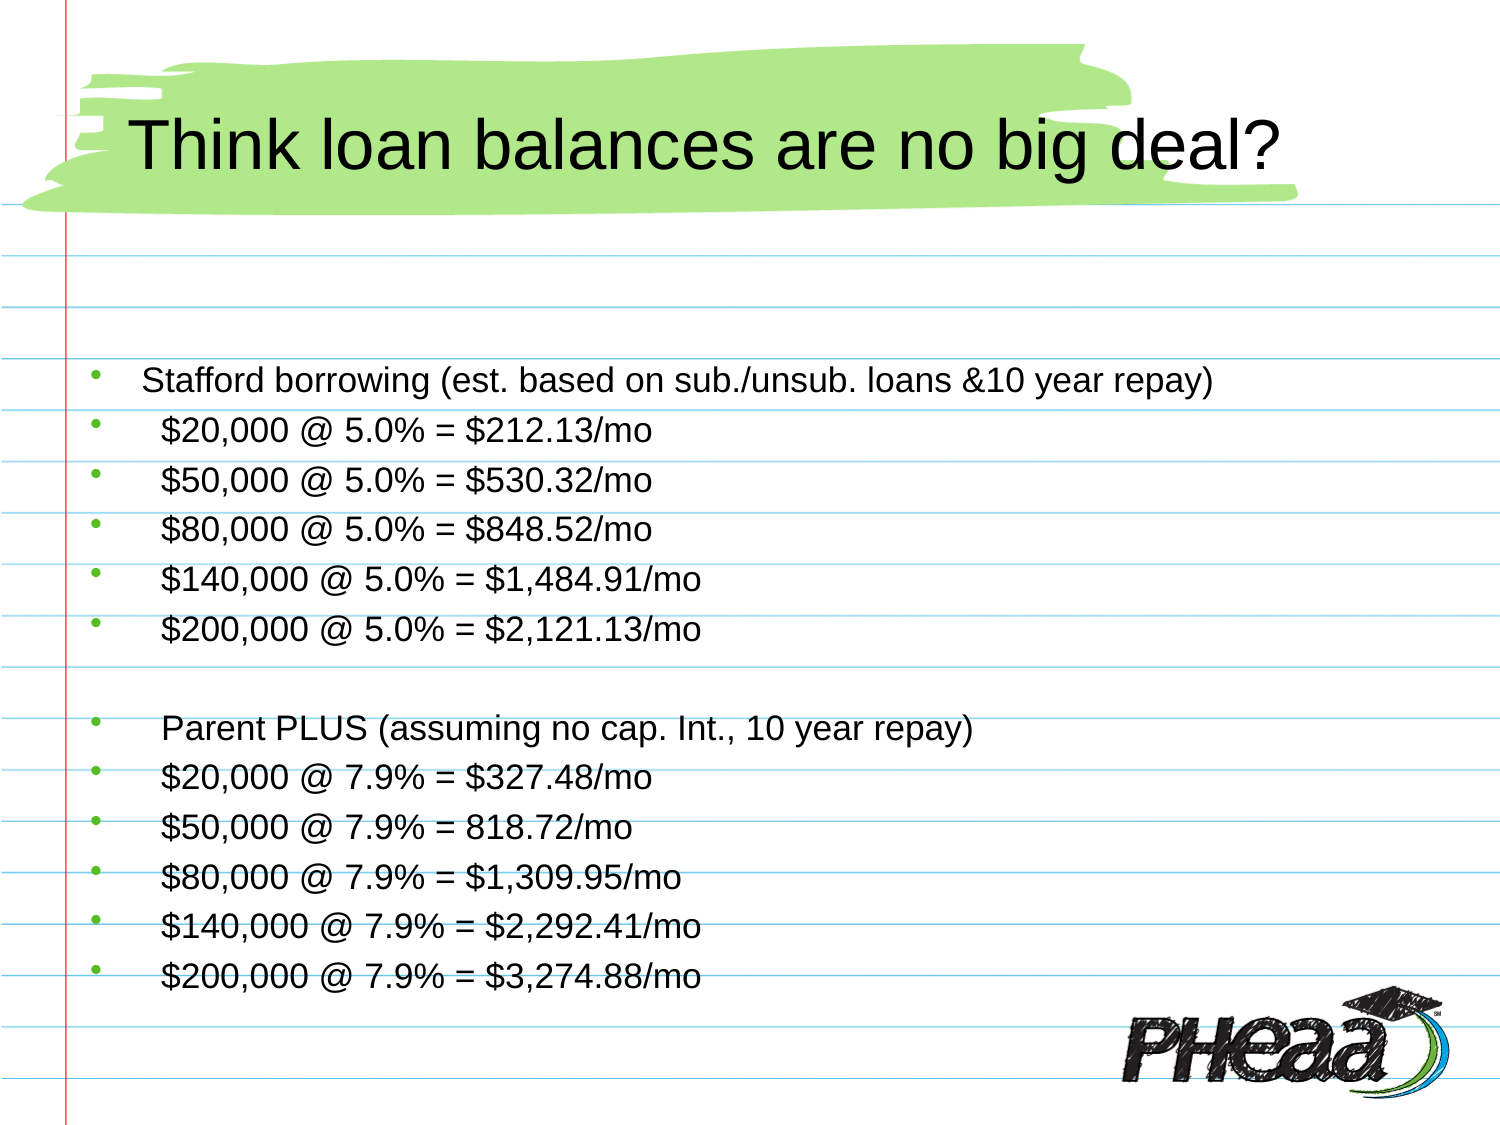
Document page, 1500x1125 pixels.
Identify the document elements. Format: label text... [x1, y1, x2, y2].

picture [0, 0, 1500, 1125]
list Stafford borrowing (est. based on sub./unsub. loans &10 year repay) $20,000 @ 5.0% = $212.13/mo $50,000 @ 5.0% = $530.32/mo $80,000 @ 5.0% = $848.52/mo $140,000 @ 5.0% = $1,484.91/mo $200,000 @ 5.0% = $2,121.13/mo Parent PLUS (assuming no cap. Int., 10 year repay) $20,000 @ 7.9% = $327.48/mo $50,000 @ 7.9% = 818.72/mo $80,000 @ 7.9% = $1,309.95/mo $140,000 @ 7.9% = $2,292.41/mo $200,000 @ 7.9% = $3,274.88/mo [75, 350, 1425, 1005]
title Think loan balances are no big deal? [112, 82, 1463, 200]
